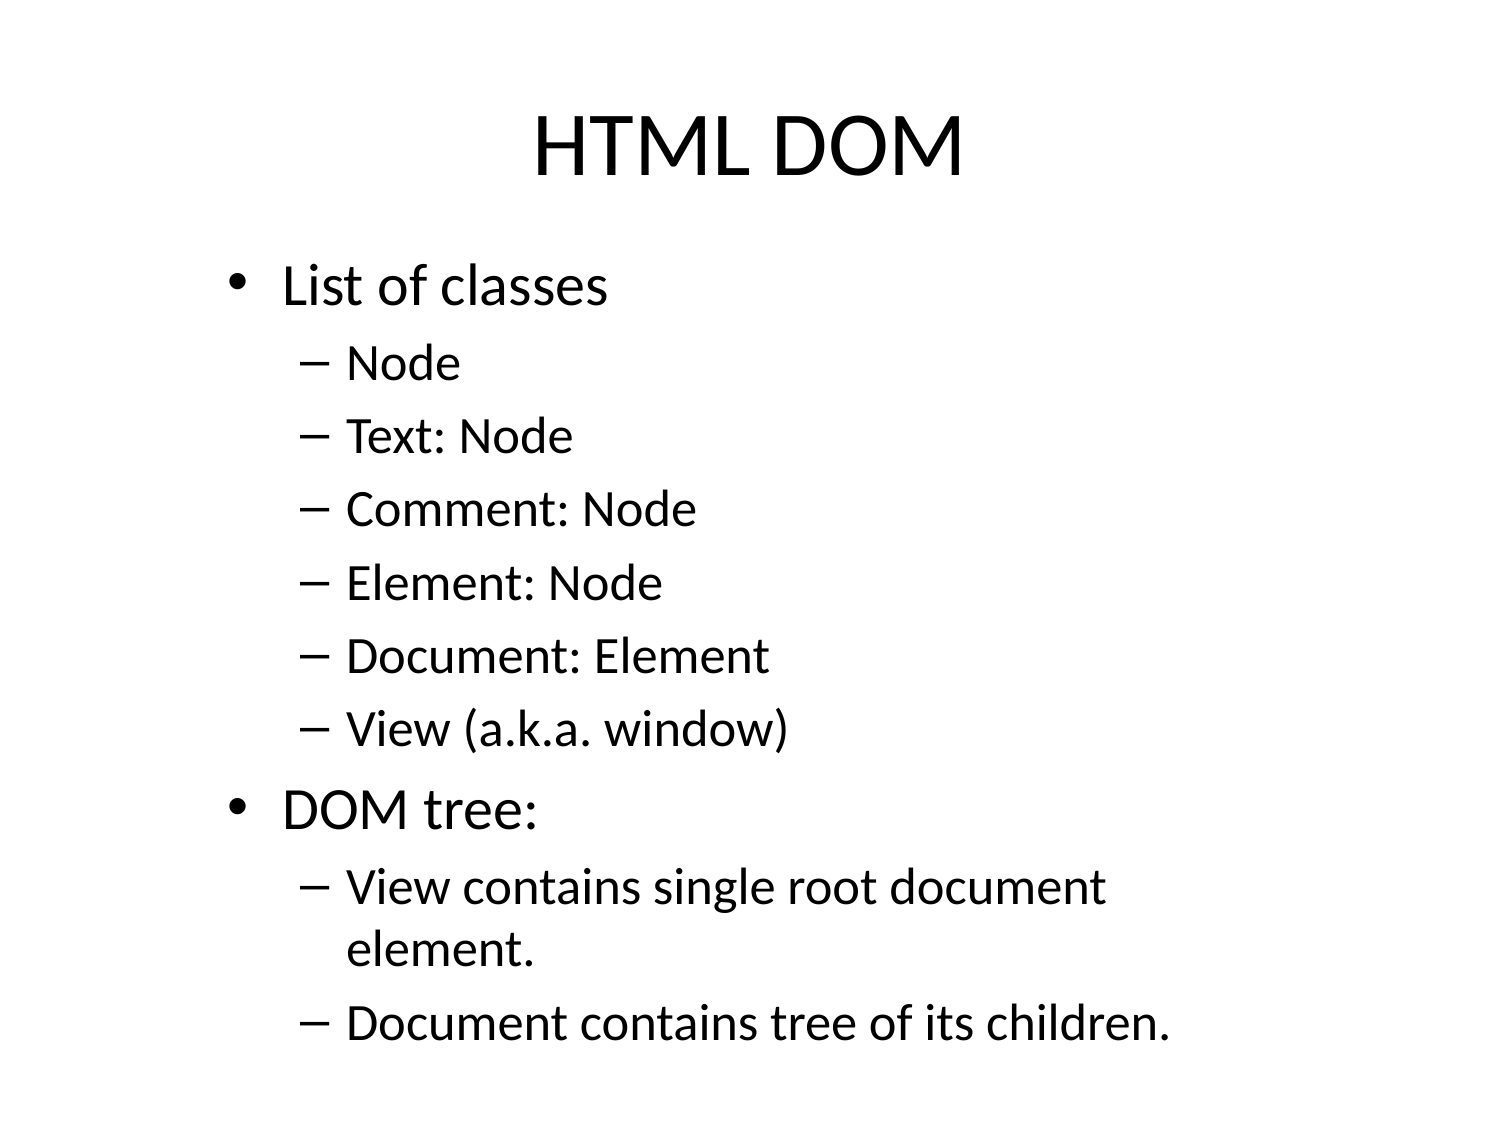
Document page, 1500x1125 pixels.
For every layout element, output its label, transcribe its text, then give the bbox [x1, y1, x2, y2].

title HTML DOM [75, 45, 1425, 233]
list List of classes Node Text: Node Comment: Node Element: Node Document: Element View (a.k.a. window) DOM tree: View contains single root document element. Document contains tree of its children. [212, 237, 1288, 1063]
